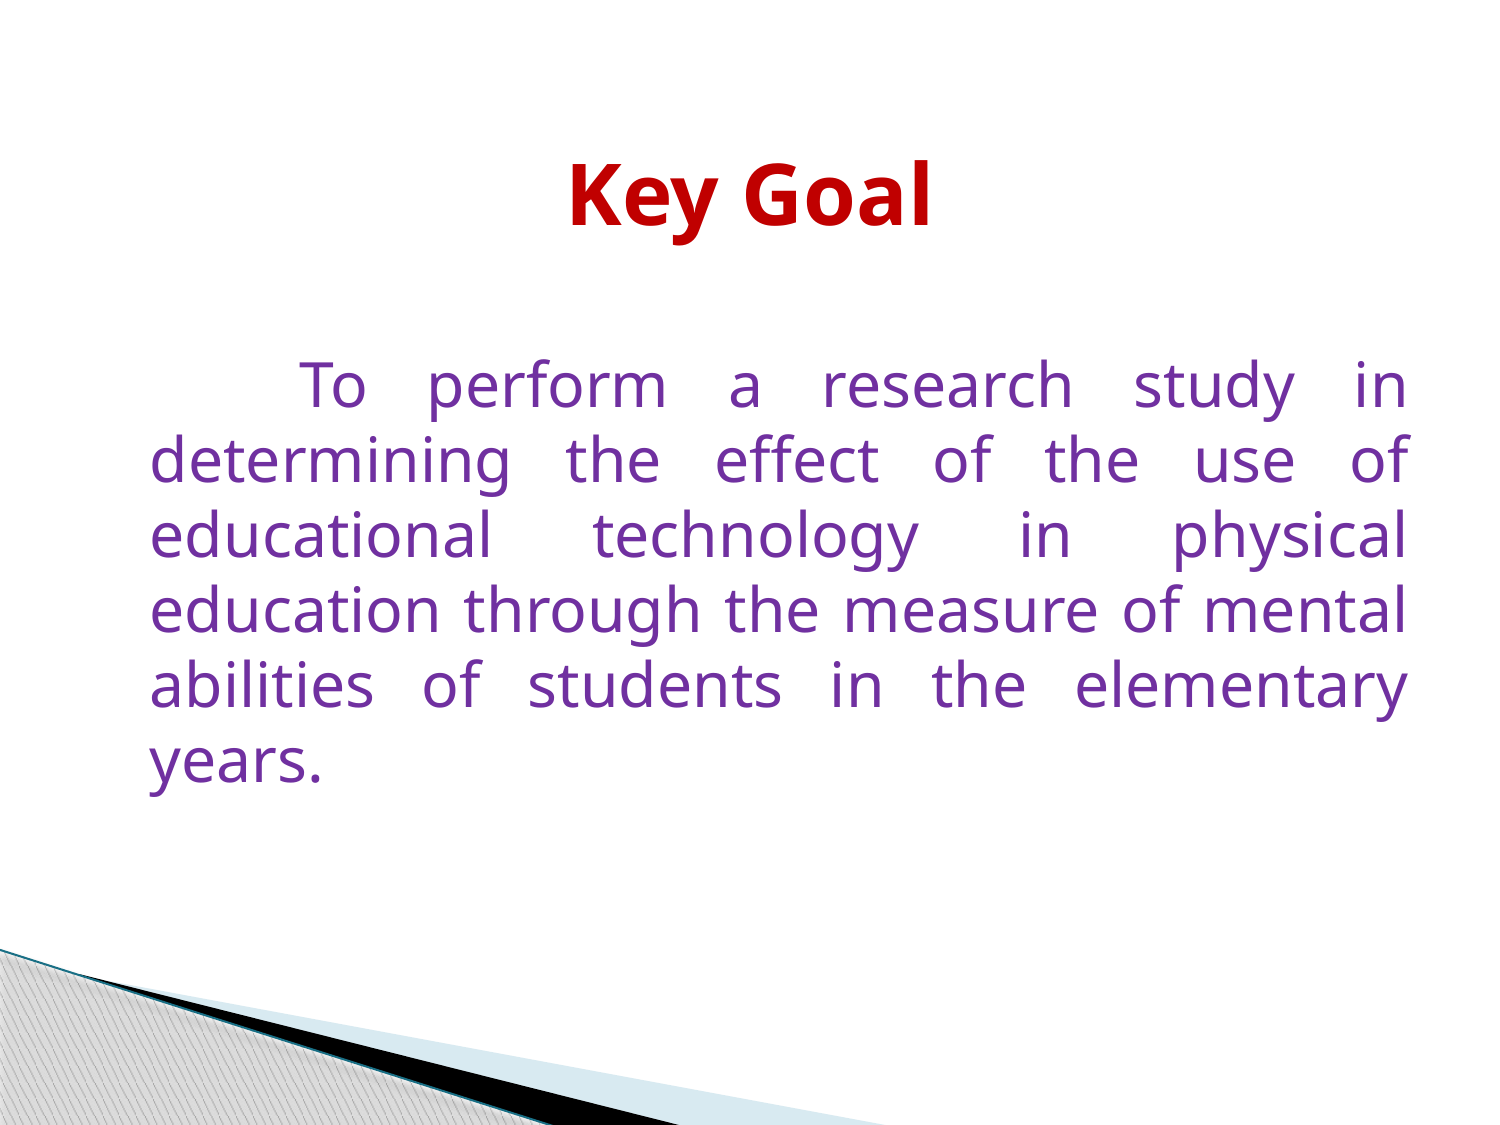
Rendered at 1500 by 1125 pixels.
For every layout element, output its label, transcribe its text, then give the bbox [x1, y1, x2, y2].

title Key Goal [75, 112, 1425, 271]
list To perform a research study in determining the effect of the use of educational technology in physical education through the measure of mental abilities of students in the elementary years. [75, 337, 1425, 986]
